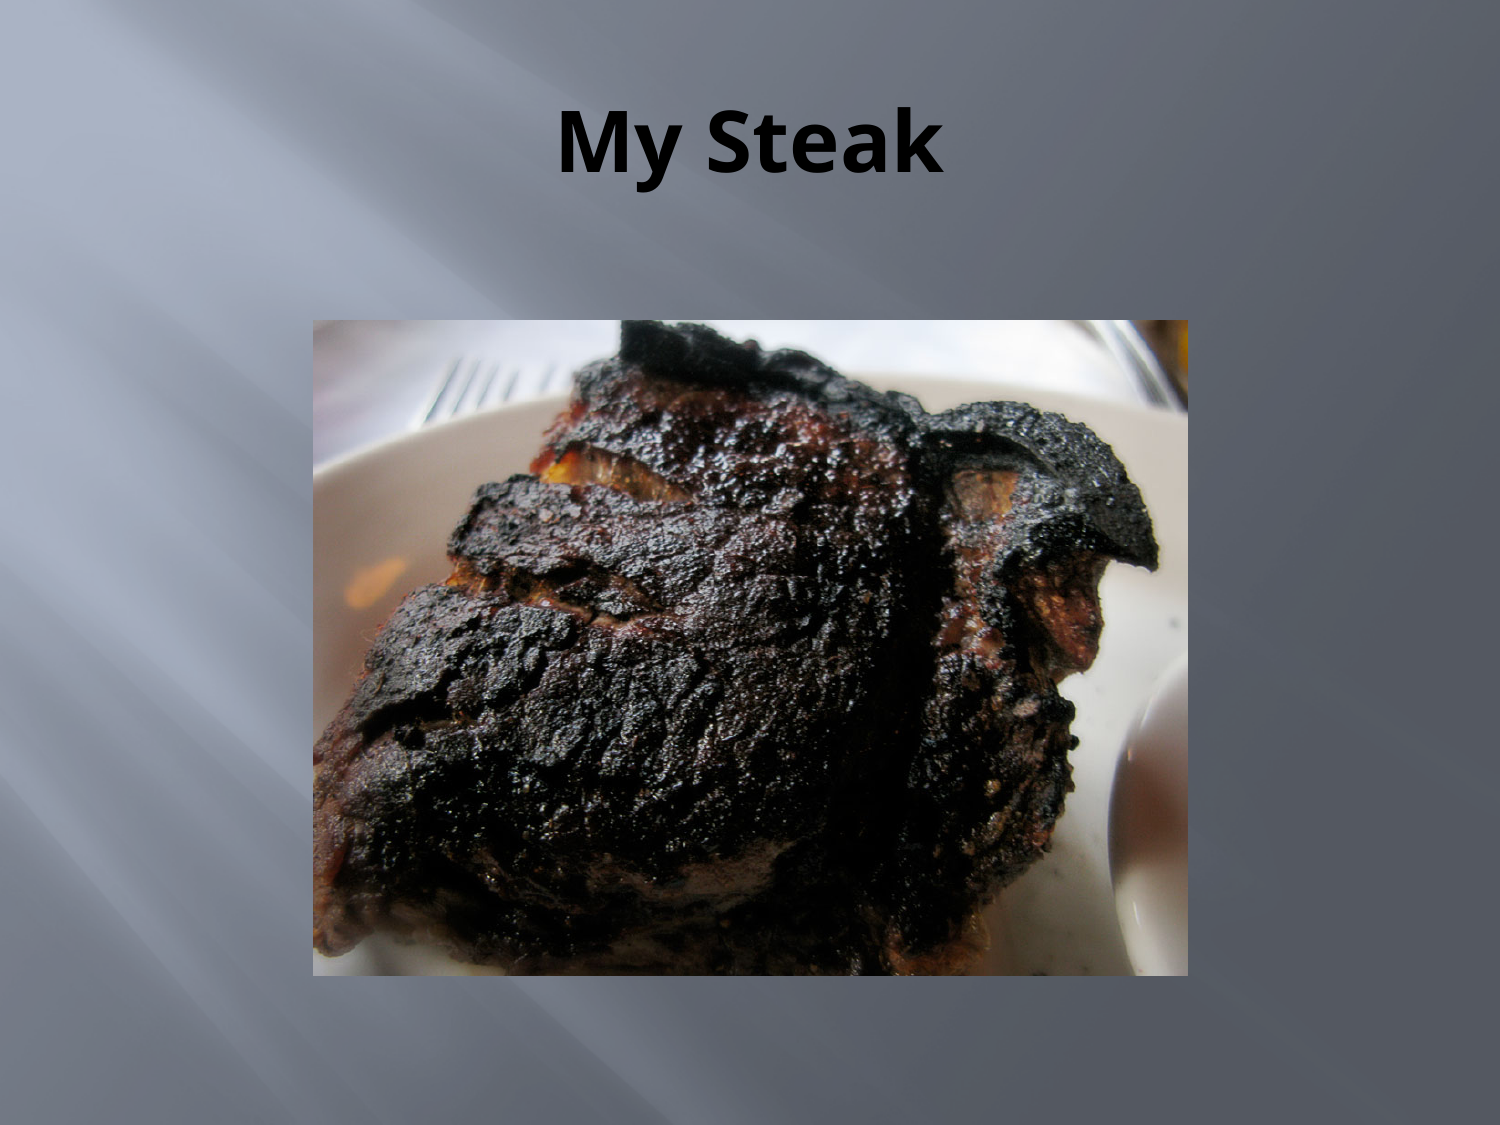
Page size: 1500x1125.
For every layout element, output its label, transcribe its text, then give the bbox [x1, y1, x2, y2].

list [313, 320, 1188, 977]
title My Steak [75, 45, 1425, 233]
